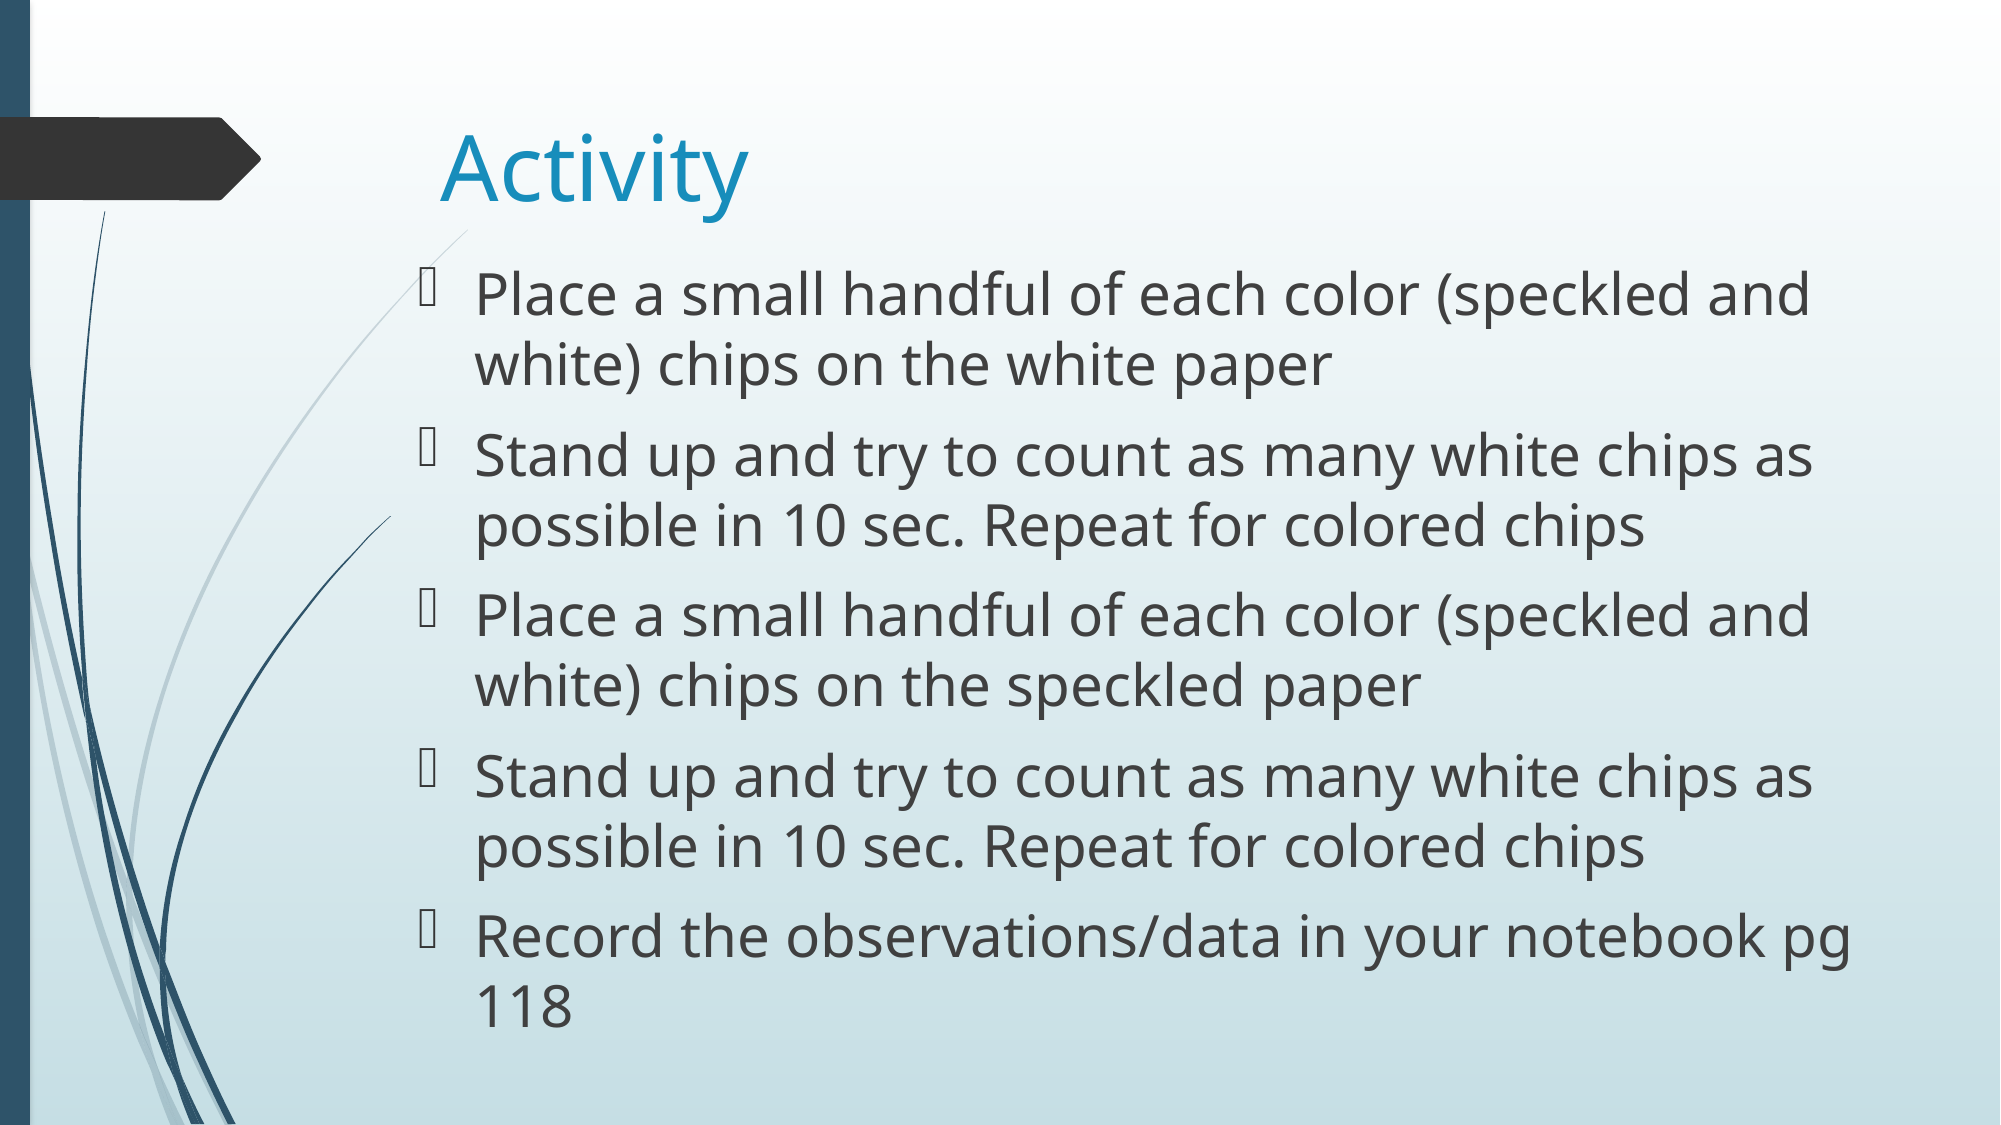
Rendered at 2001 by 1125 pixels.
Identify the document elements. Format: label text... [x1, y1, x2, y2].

list Place a small handful of each color (speckled and white) chips on the white paper Stand up and try to count as many white chips as possible in 10 sec. Repeat for colored chips Place a small handful of each color (speckled and white) chips on the speckled paper Stand up and try to count as many white chips as possible in 10 sec. Repeat for colored chips Record the observations/data in your notebook pg 118 [402, 249, 1950, 1125]
title Activity [425, 102, 1888, 249]
